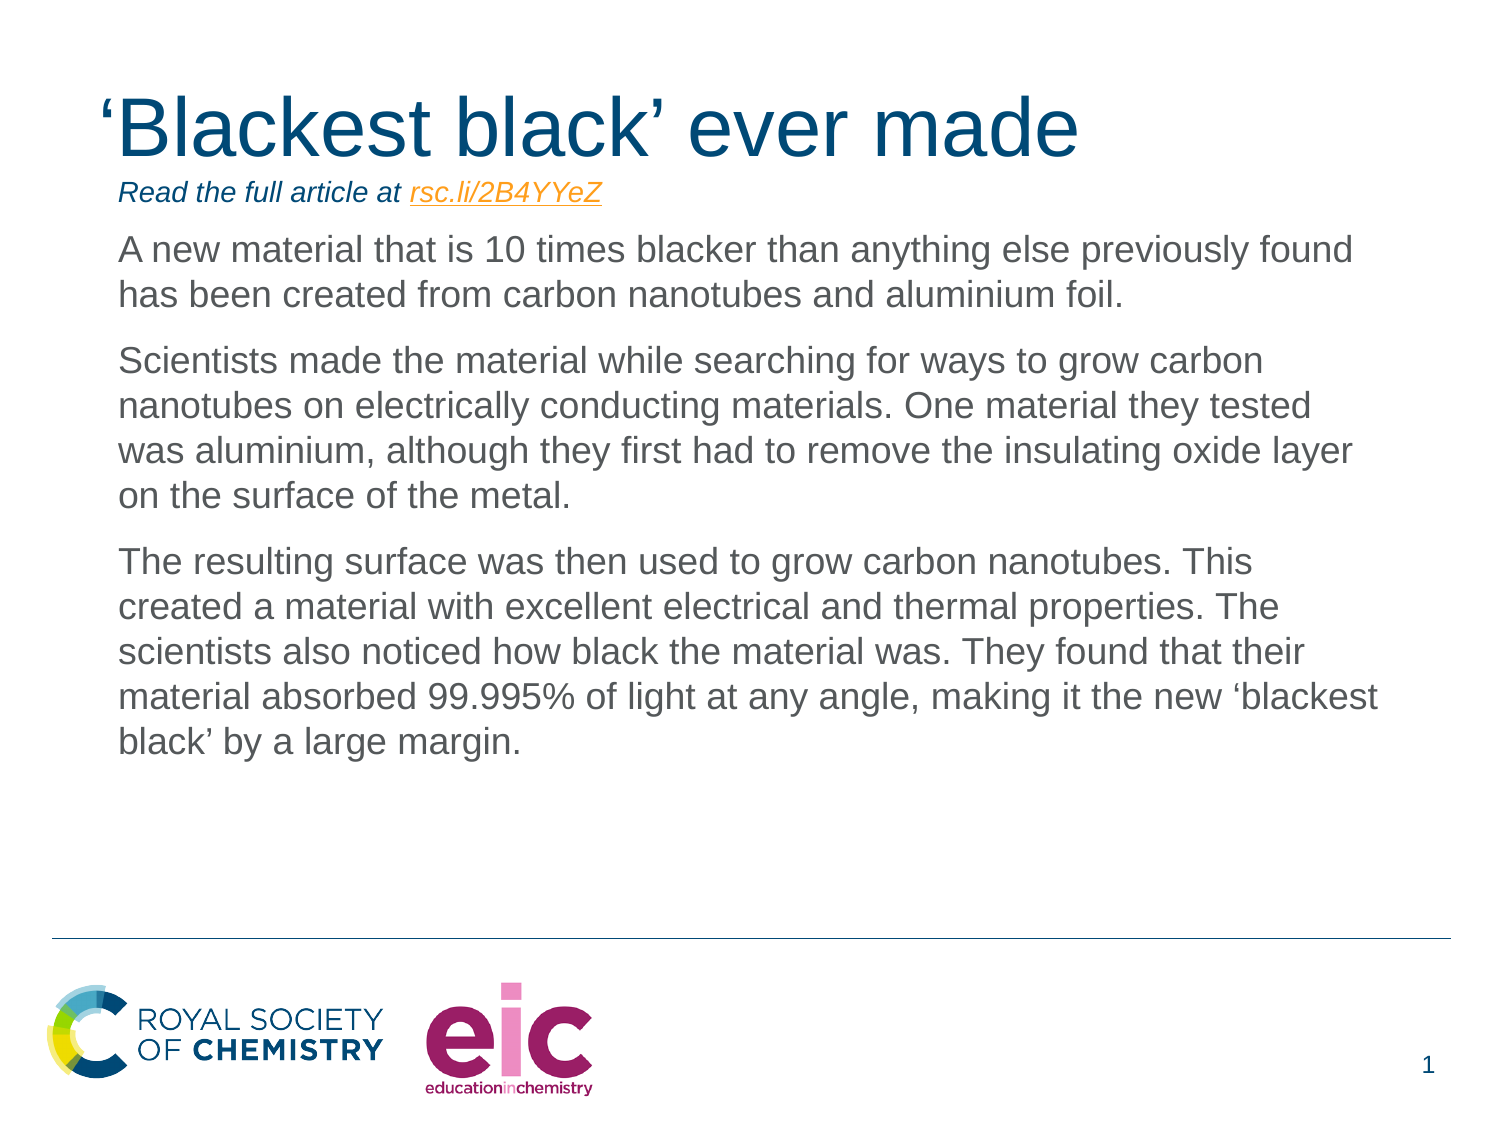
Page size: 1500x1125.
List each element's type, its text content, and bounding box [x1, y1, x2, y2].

title ‘Blackest black’ ever made [83, 20, 1377, 238]
text_box Read the full article at rsc.li/2B4YYeZ [103, 166, 1250, 217]
list A new material that is 10 times blacker than anything else previously found has been created from carbon nanotubes and aluminium foil. Scientists made the material while searching for ways to grow carbon nanotubes on electrically conducting materials. One material they tested was aluminium, although they first had to remove the insulating oxide layer on the surface of the metal. The resulting surface was then used to grow carbon nanotubes. This created a material with excellent electrical and thermal properties. The scientists also noticed how black the material was. They found that their material absorbed 99.995% of light at any angle, making it the new ‘blackest black’ by a large margin. [103, 217, 1397, 711]
slide_number 1 [1113, 1033, 1451, 1094]
picture [0, 938, 599, 1125]
